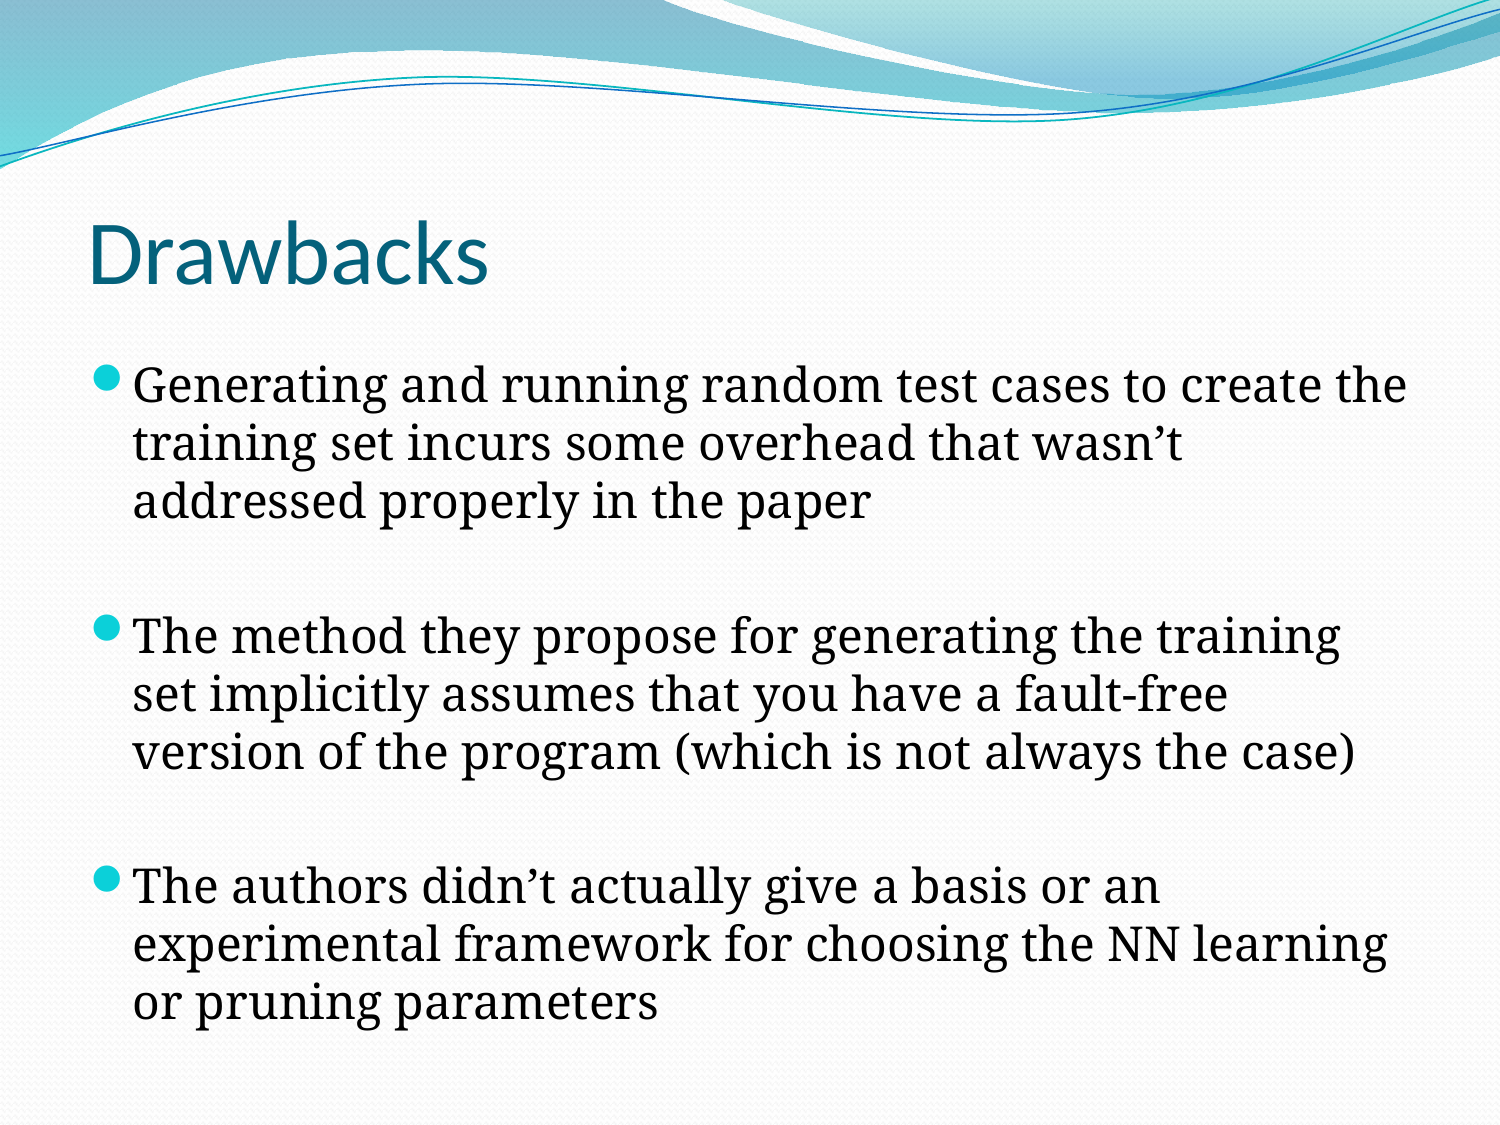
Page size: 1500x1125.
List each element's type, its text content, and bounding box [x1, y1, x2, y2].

title Drawbacks [87, 115, 1475, 303]
list Generating and running random test cases to create the training set incurs some overhead that wasn’t addressed properly in the paper The method they propose for generating the training set implicitly assumes that you have a fault-free version of the program (which is not always the case) The authors didn’t actually give a basis or an experimental framework for choosing the NN learning or pruning parameters [75, 317, 1425, 1038]
